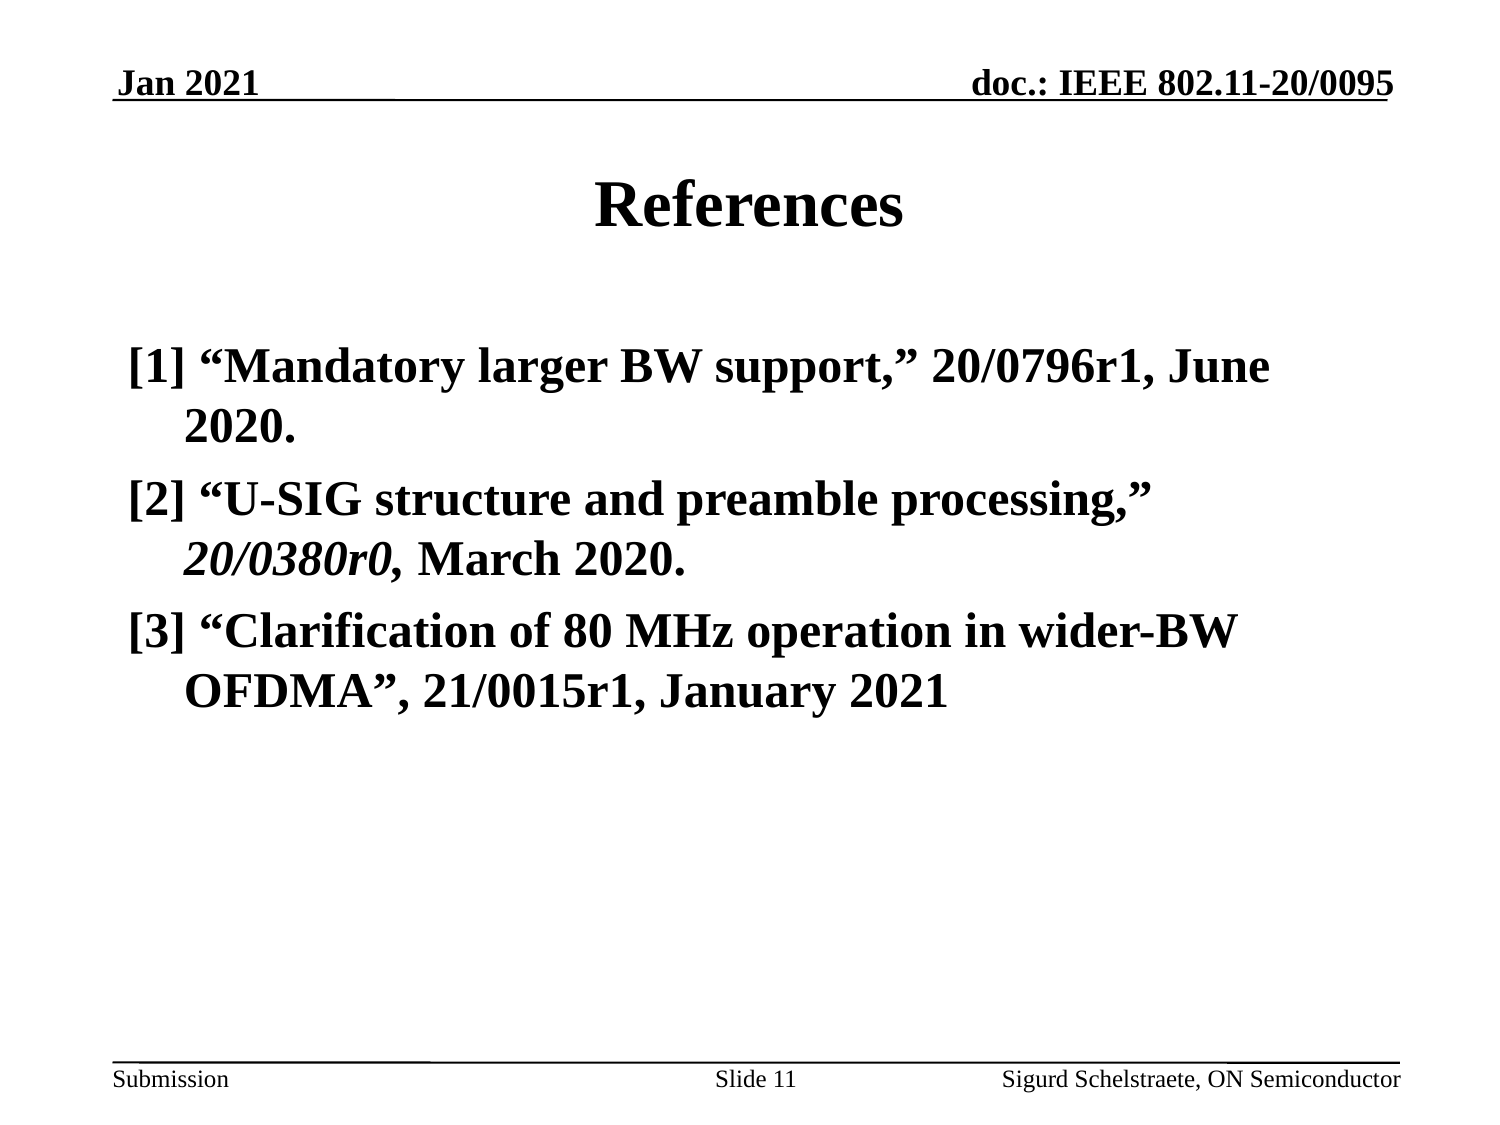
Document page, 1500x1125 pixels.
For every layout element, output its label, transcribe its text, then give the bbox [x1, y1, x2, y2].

slide_number Slide 11 [712, 1061, 800, 1123]
title References [112, 112, 1388, 288]
footer Sigurd Schelstraete, ON Semiconductor [902, 1061, 1402, 1093]
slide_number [116, 58, 507, 104]
list [1] “Mandatory larger BW support,” 20/0796r1, June 2020. [2] “U-SIG structure and preamble processing,” 20/0380r0, March 2020. [3] “Clarification of 80 MHz operation in wider-BW OFDMA”, 21/0015r1, January 2021 [112, 324, 1388, 1016]
